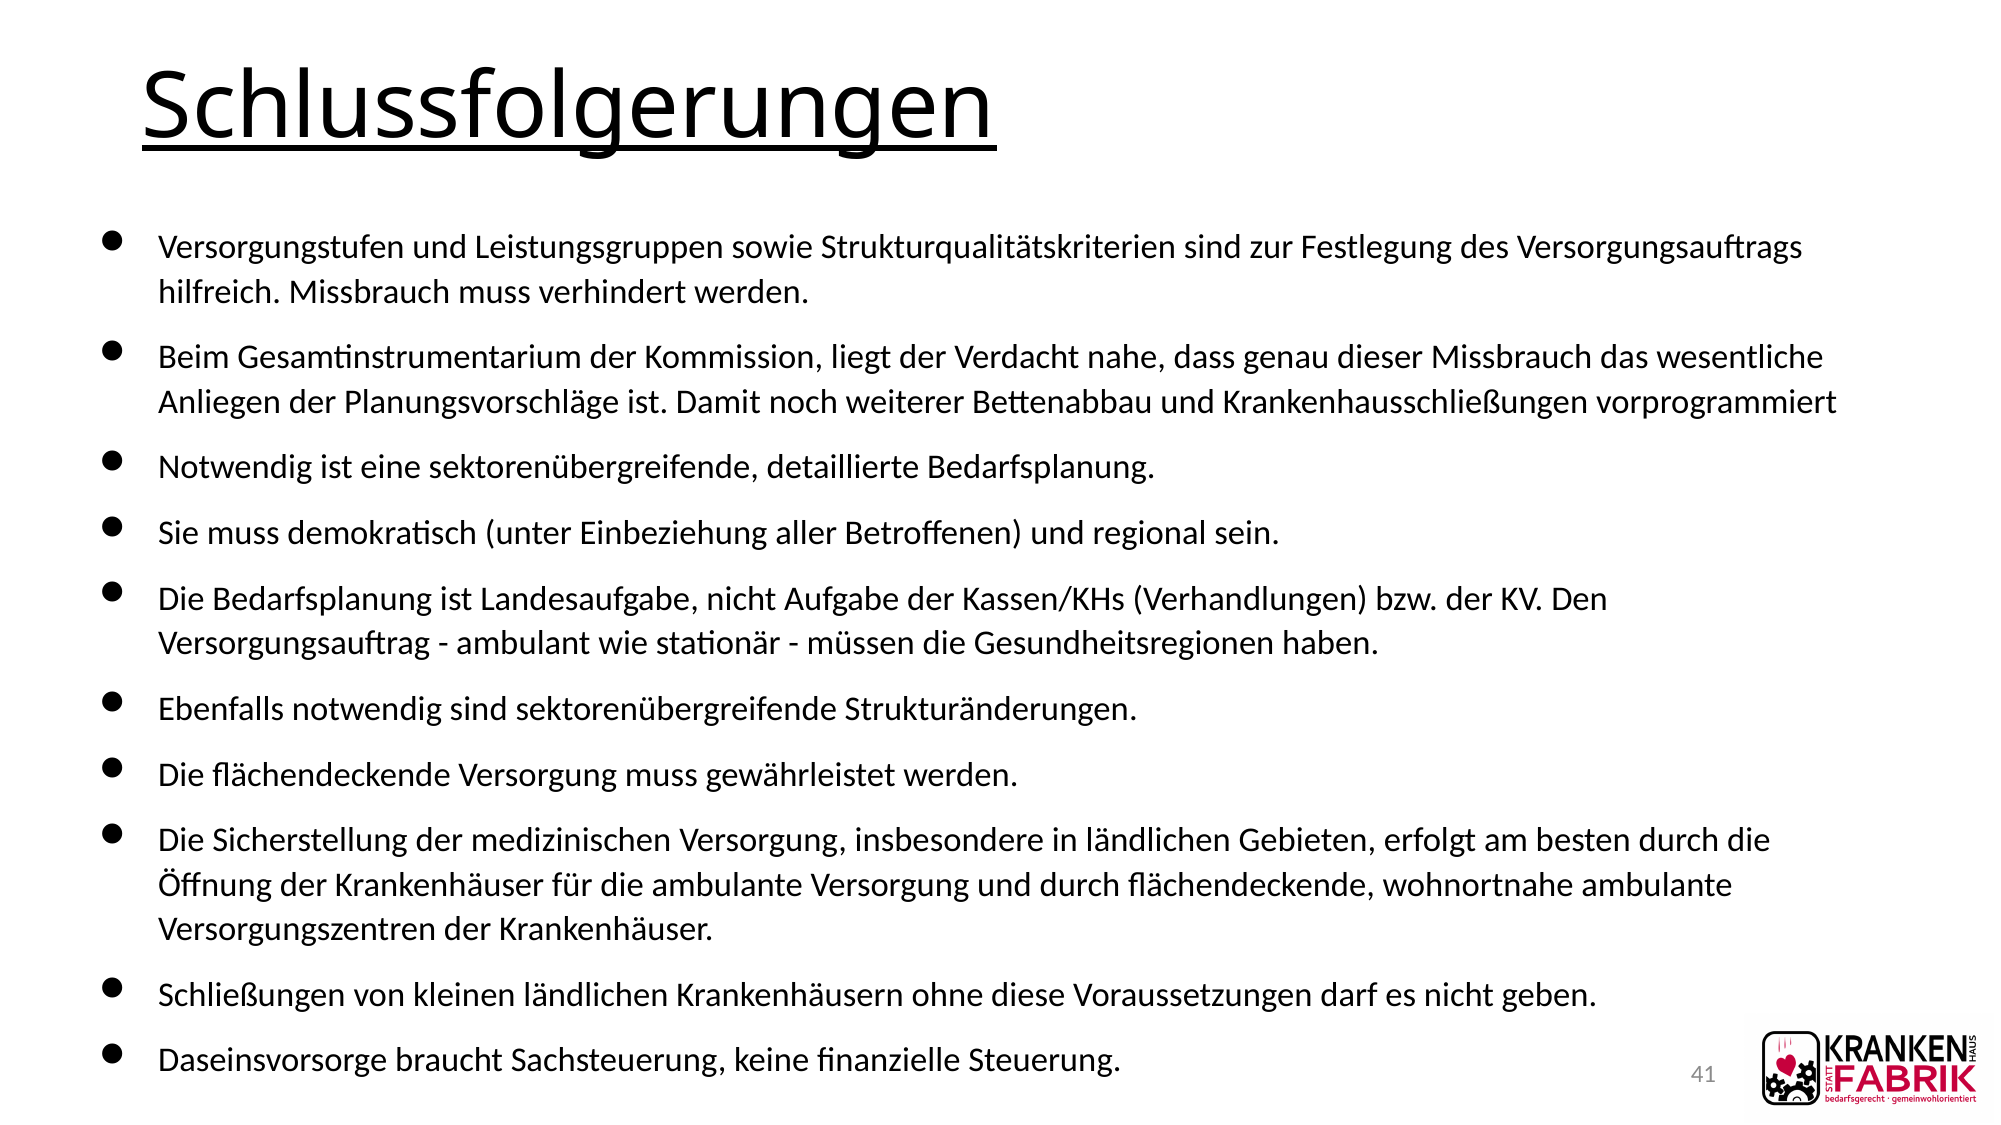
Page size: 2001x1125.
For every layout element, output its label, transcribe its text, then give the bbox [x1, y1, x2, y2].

list Versorgungstufen und Leistungsgruppen sowie Strukturqualitätskriterien sind zur Festlegung des Versorgungsauftrags hilfreich. Missbrauch muss verhindert werden. Beim Gesamtinstrumentarium der Kommission, liegt der Verdacht nahe, dass genau dieser Missbrauch das wesentliche Anliegen der Planungsvorschläge ist. Damit noch weiterer Bettenabbau und Krankenhausschließungen vorprogrammiert Notwendig ist eine sektorenübergreifende, detaillierte Bedarfsplanung. Sie muss demokratisch (unter Einbeziehung aller Betroffenen) und regional sein. Die Bedarfsplanung ist Landesaufgabe, nicht Aufgabe der Kassen/KHs (Verhandlungen) bzw. der KV. Den Versorgungsauftrag - ambulant wie stationär - müssen die Gesundheitsregionen haben. Ebenfalls notwendig sind sektorenübergreifende Strukturänderungen. Die flächendeckende Versorgung muss gewährleistet werden. Die Sicherstellung der medizinischen Versorgung, insbesondere in ländlichen Gebieten, erfolgt am besten durch die Öffnung der Krankenhäuser für die ambulante Versorgung und durch flächendeckende, wohnortnahe ambulante Versorgungszentren der Krankenhäuser. Schließungen von kleinen ländlichen Krankenhäusern ohne diese Voraussetzungen darf es nicht geben. Daseinsvorsorge braucht Sachsteuerung, keine finanzielle Steuerung. [84, 214, 1895, 1103]
picture [1744, 1013, 1994, 1123]
title Schlussfolgerungen [127, 0, 1852, 214]
slide_number 41 [1281, 1042, 1731, 1103]
